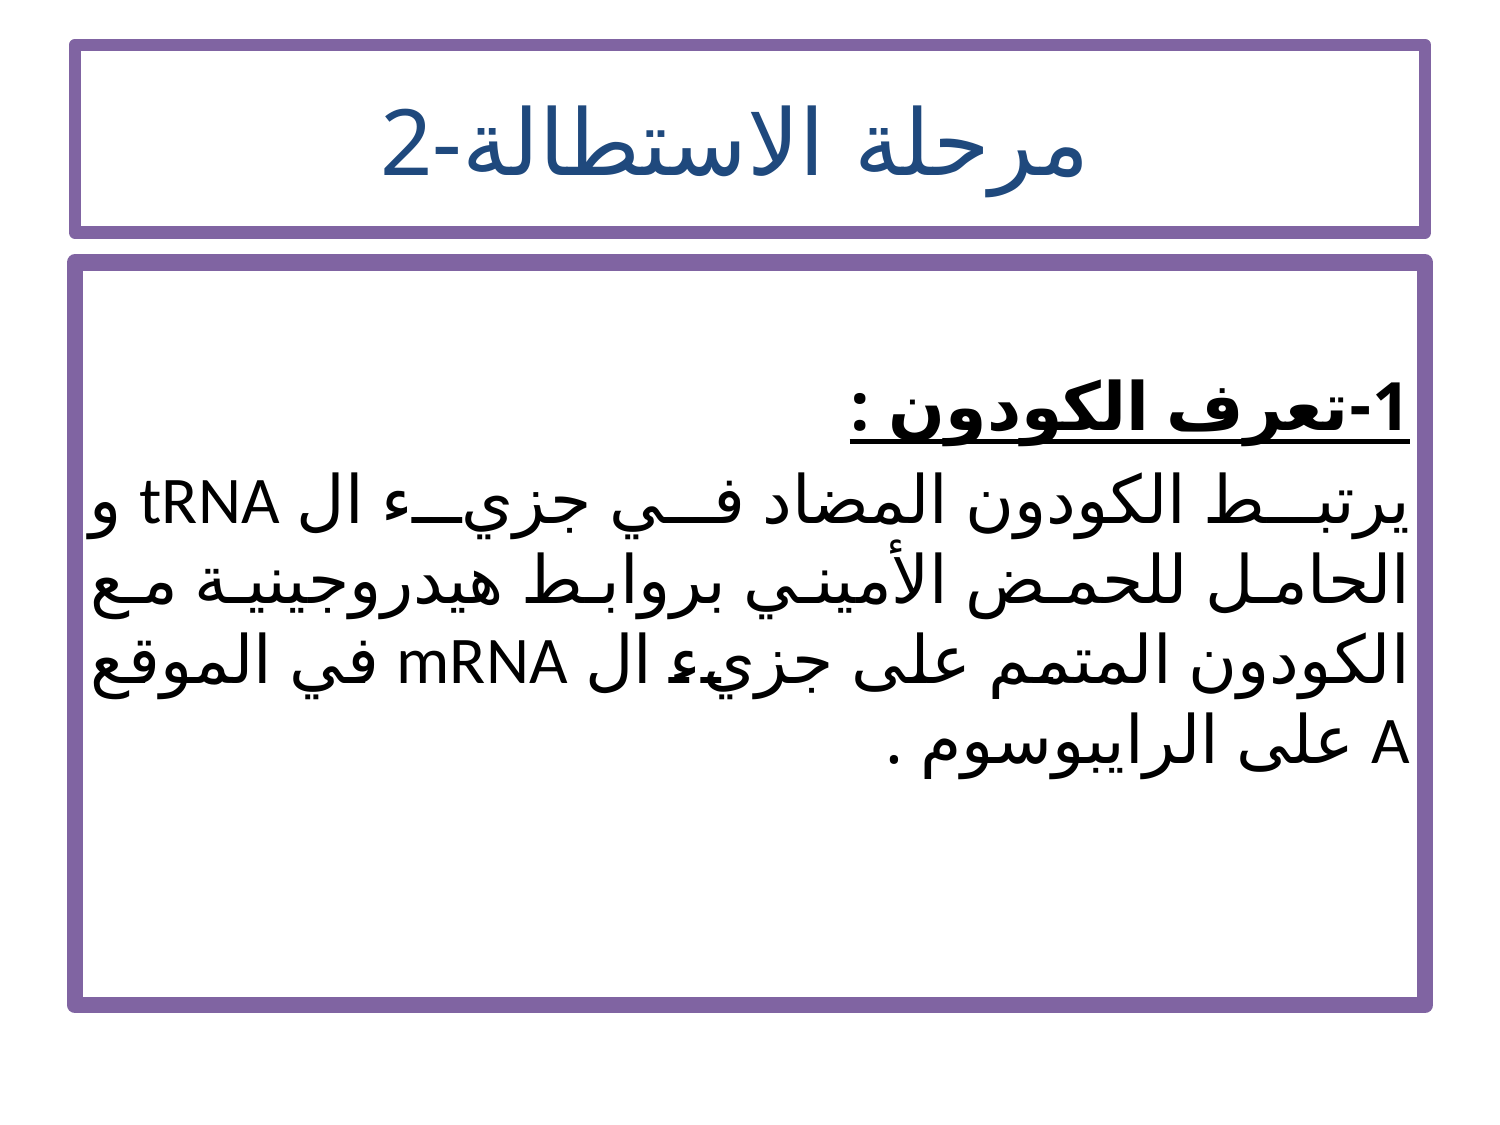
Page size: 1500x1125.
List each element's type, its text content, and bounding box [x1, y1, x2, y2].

title 2-مرحلة الاستطالة [75, 45, 1425, 233]
list 1-تعرف الكودون : يرتبط الكودون المضاد في جزيء ال tRNA و الحامل للحمض الأميني بروابط هيدروجينية مع الكودون المتمم على جزيء ال mRNA في الموقع A على الرايبوسوم . [75, 262, 1425, 1005]
